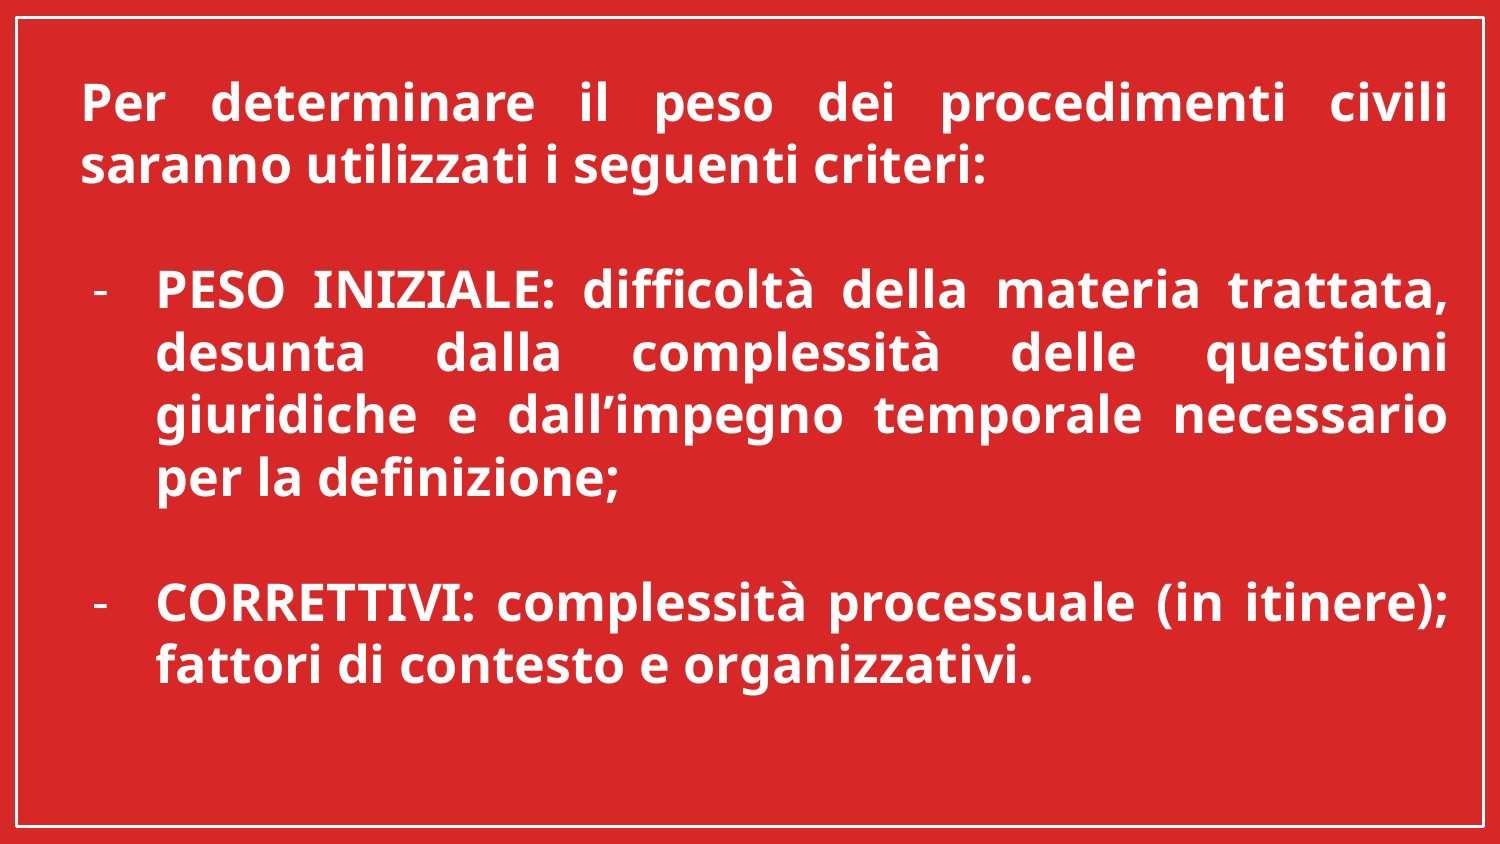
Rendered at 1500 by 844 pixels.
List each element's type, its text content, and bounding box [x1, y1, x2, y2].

text_box Per determinare il peso dei procedimenti civili saranno utilizzati i seguenti criteri: PESO INIZIALE: difficoltà della materia trattata, desunta dalla complessità delle questioni giuridiche e dall’impegno temporale necessario per la definizione; CORRETTIVI: complessità processuale (in itinere); fattori di contesto e organizzativi. [65, 20, 1465, 823]
